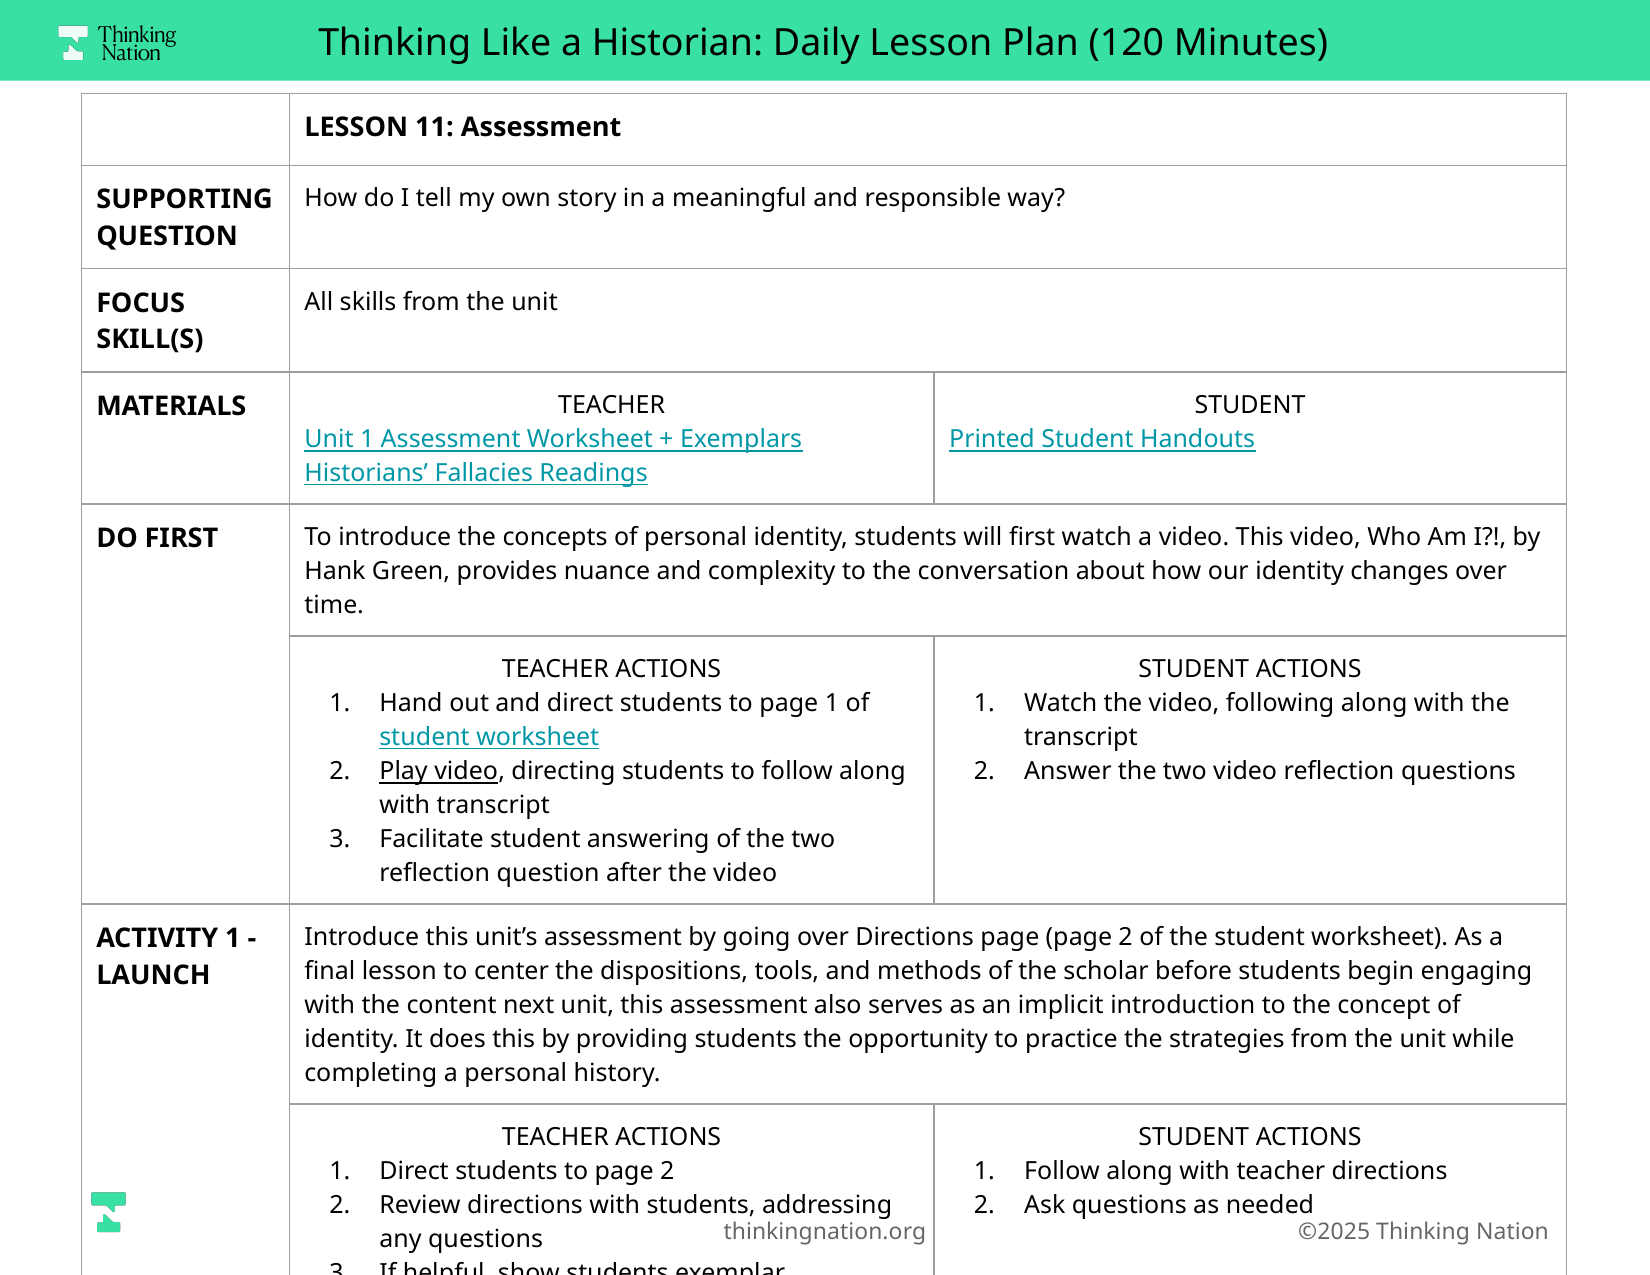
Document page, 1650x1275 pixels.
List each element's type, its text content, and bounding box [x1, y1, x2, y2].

picture [45, 14, 180, 71]
table_header [82, 94, 289, 165]
table_cell ACTIVITY 1 - LAUNCH [82, 905, 289, 1275]
text_box Thinking Like a Historian: Daily Lesson Plan (120 Minutes) [0, 0, 1650, 81]
table_cell To introduce the concepts of personal identity, students will first watch a video. This video, Who Am I?!, by Hank Green, provides nuance and complexity to the conversation about how our identity changes over time. [290, 505, 1566, 635]
table_cell Introduce this unit’s assessment by going over Directions page (page 2 of the student worksheet). As a final lesson to center the dispositions, tools, and methods of the scholar before students begin engaging with the content next unit, this assessment also serves as an implicit introduction to the concept of identity. It does this by providing students the opportunity to practice the strategies from the unit while completing a personal history. [290, 905, 1566, 1103]
picture [80, 1184, 136, 1240]
table_cell DO FIRST [82, 505, 289, 903]
table_cell SUPPORTING QUESTION [82, 166, 289, 268]
table_cell TEACHER ACTIONS Hand out and direct students to page 1 of student worksheet Play video, directing students to follow along with transcript Facilitate student answering of the two reflection question after the video [290, 637, 933, 903]
table_cell STUDENT ACTIONS Follow along with teacher directions Ask questions as needed [935, 1105, 1566, 1275]
table_cell STUDENT Printed Student Handouts [935, 373, 1566, 503]
table_cell FOCUS SKILL(S) [82, 269, 289, 371]
table_header LESSON 11: Assessment [290, 94, 1566, 165]
table_cell TEACHER Unit 1 Assessment Worksheet + Exemplars Historians’ Fallacies Readings [290, 373, 933, 503]
table_cell All skills from the unit [290, 269, 1566, 371]
table_cell MATERIALS [82, 373, 289, 503]
table_cell STUDENT ACTIONS Watch the video, following along with the transcript Answer the two video reflection questions [935, 637, 1566, 903]
table_cell TEACHER ACTIONS Direct students to page 2 Review directions with students, addressing any questions If helpful, show students exemplar [290, 1105, 933, 1275]
table_cell How do I tell my own story in a meaningful and responsible way? [290, 166, 1566, 268]
